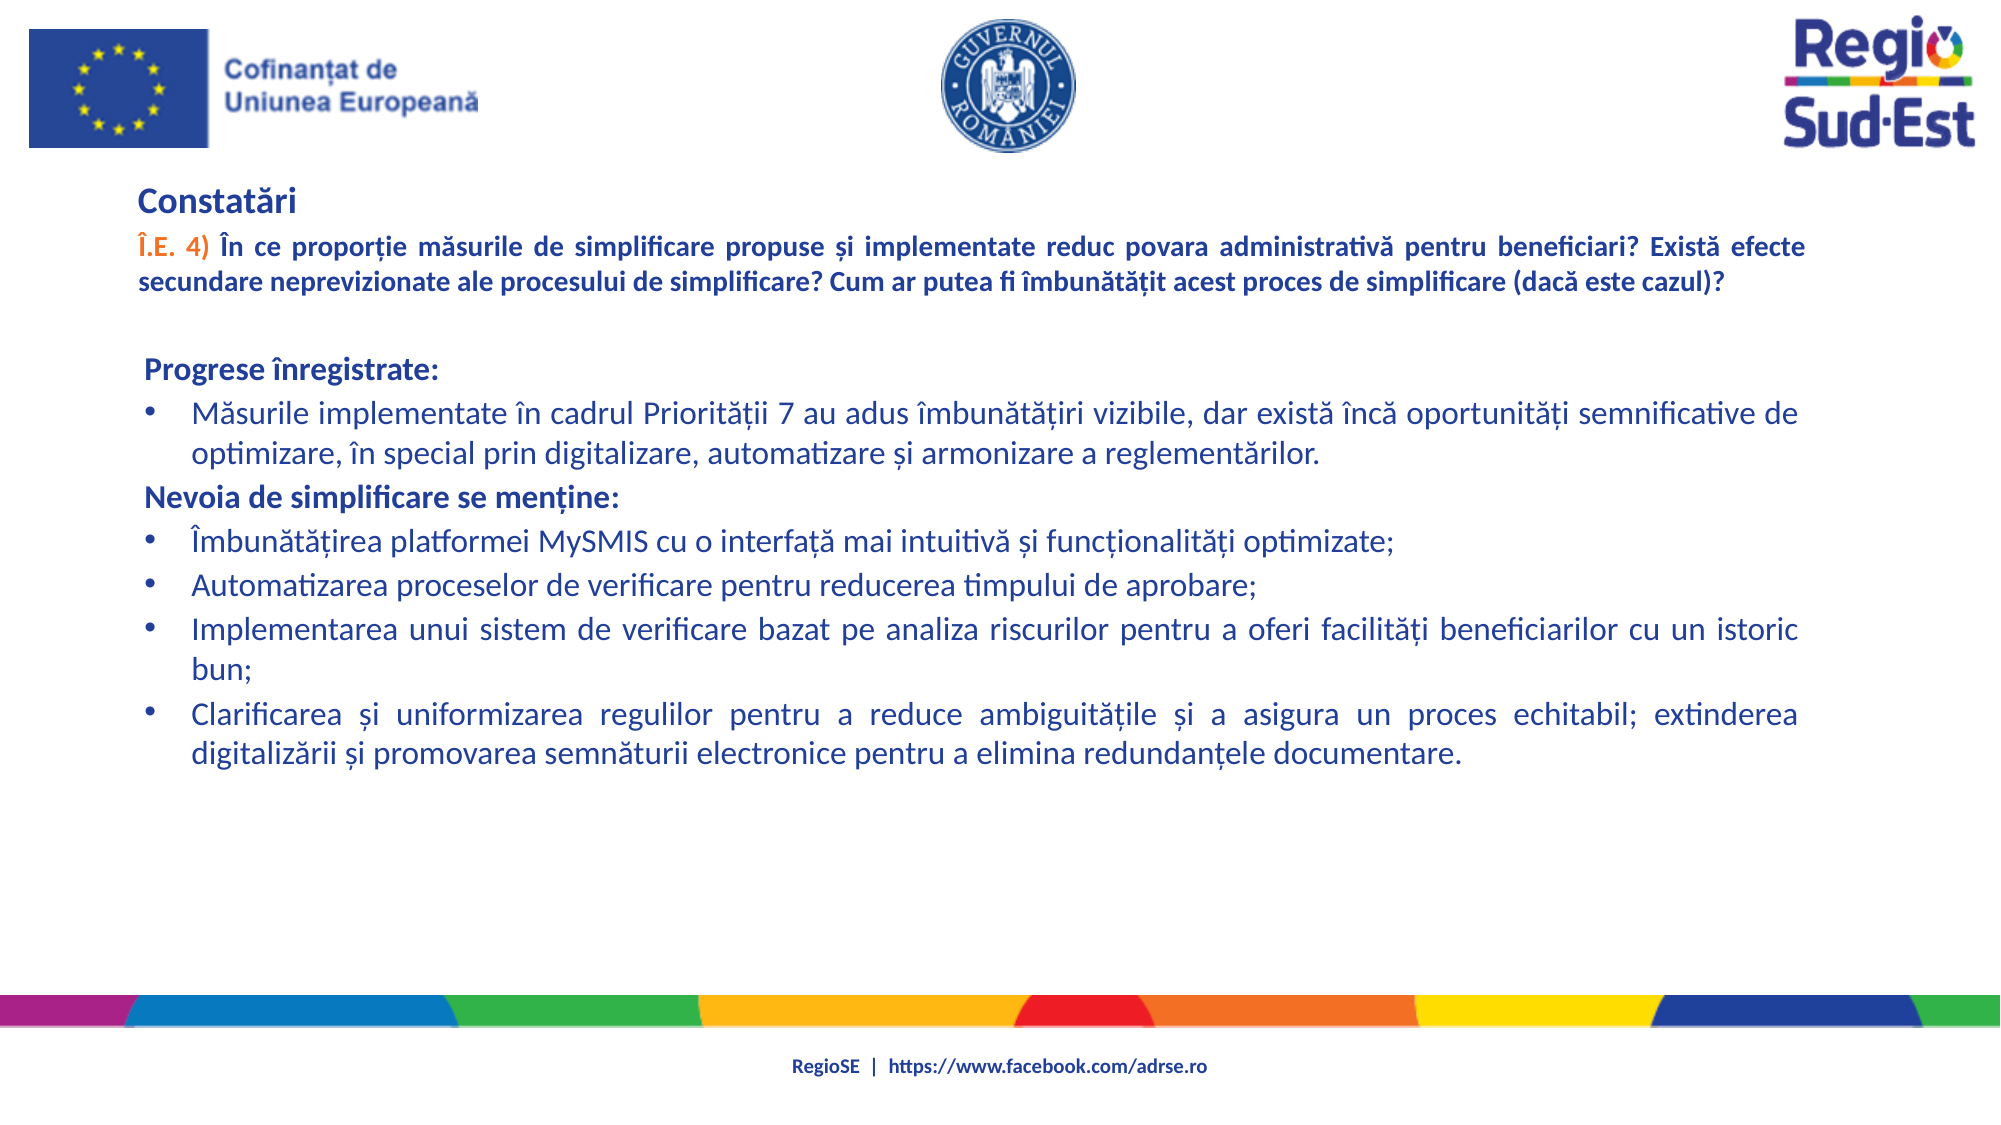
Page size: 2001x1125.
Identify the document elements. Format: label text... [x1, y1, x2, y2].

picture [1759, 0, 2000, 220]
picture [28, 28, 478, 148]
picture [0, 995, 2000, 1029]
text_box Progrese înregistrate: Măsurile implementate în cadrul Priorității 7 au adus îmbunătățiri vizibile, dar există încă oportunități semnificative de optimizare, în special prin digitalizare, automatizare și armonizare a reglementărilor. Nevoia de simplificare se menține: Îmbunătățirea platformei MySMIS cu o interfață mai intuitivă și funcționalități optimizate; Automatizarea proceselor de verificare pentru reducerea timpului de aprobare; Implementarea unui sistem de verificare bazat pe analiza riscurilor pentru a oferi facilități beneficiarilor cu un istoric bun; Clarificarea și uniformizarea regulilor pentru a reduce ambiguitățile și a asigura un proces echitabil; extinderea digitalizării și promovarea semnăturii electronice pentru a elimina redundanțele documentare. [129, 339, 1817, 829]
picture [941, 19, 1076, 153]
text_box Î.E. 4) În ce proporție măsurile de simplificare propuse și implementate reduc povara administrativă pentru beneficiari? Există efecte secundare neprevizionate ale procesului de simplificare? Cum ar putea fi îmbunătățit acest proces de simplificare (dacă este cazul)? [123, 220, 1823, 332]
text_box Constatări [123, 169, 1223, 220]
text_box RegioSE | https://www.facebook.com/adrse.ro [776, 1029, 1223, 1085]
